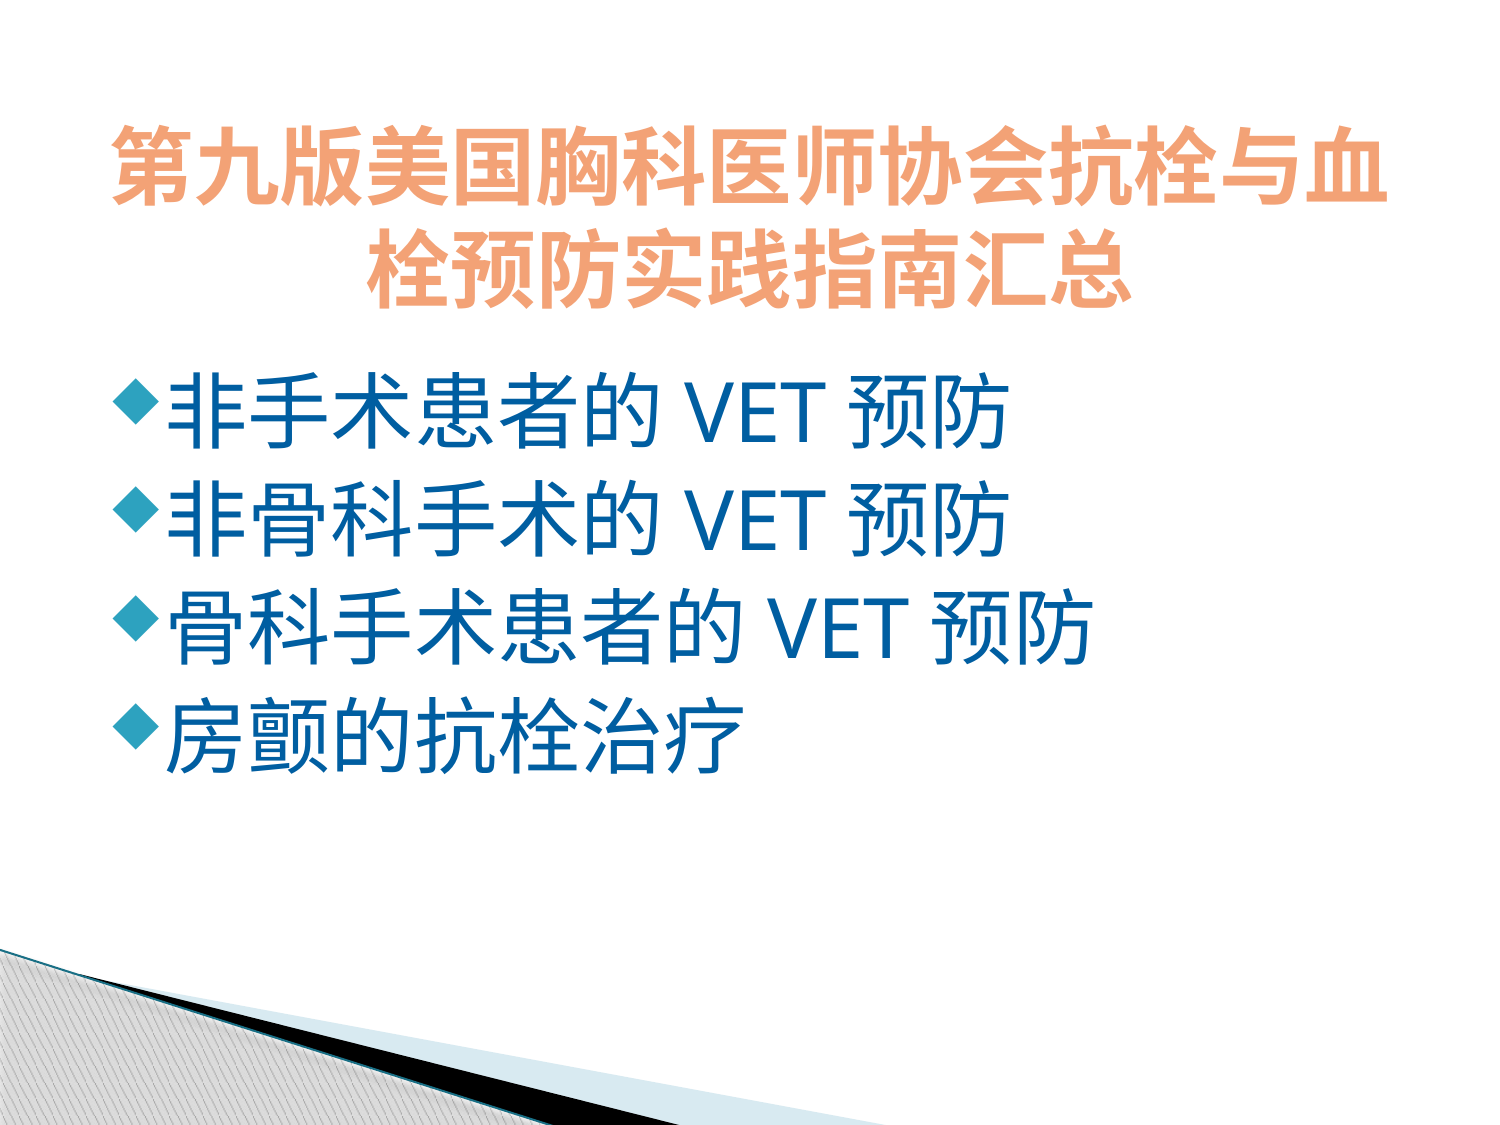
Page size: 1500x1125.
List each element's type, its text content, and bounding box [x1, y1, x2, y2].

title 第九版美国胸科医师协会抗栓与血栓预防实践指南汇总 [75, 45, 1425, 351]
list 非手术患者的VET预防 非骨科手术的VET预防 骨科手术患者的VET预防 房颤的抗栓治疗 [74, 351, 1426, 986]
